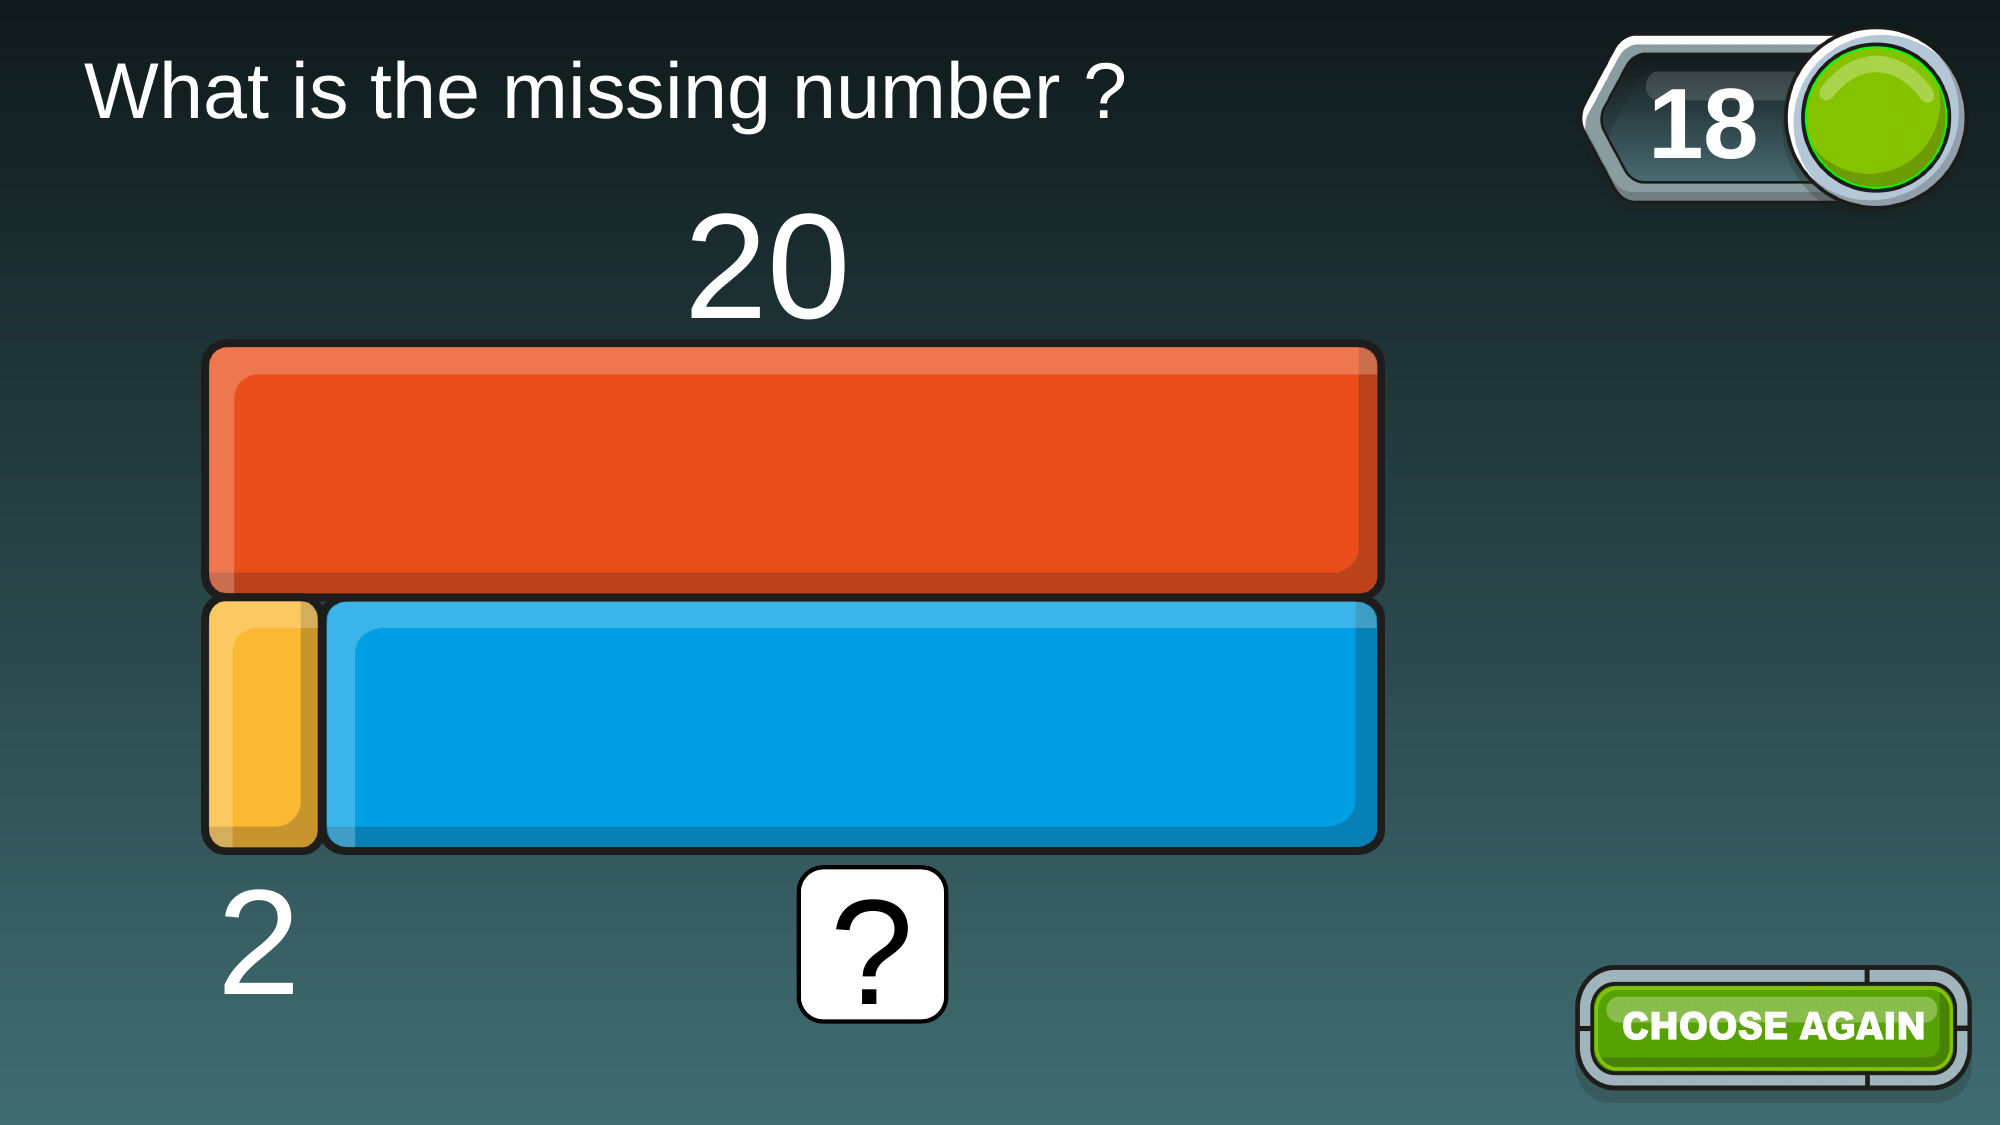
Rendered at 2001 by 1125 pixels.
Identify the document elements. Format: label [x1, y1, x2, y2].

picture [201, 339, 1385, 855]
picture [1575, 965, 1972, 1104]
text_box [798, 867, 947, 1022]
picture [1575, 25, 1971, 221]
text_box [69, 32, 1167, 152]
text_box [663, 161, 873, 339]
text_box [154, 837, 365, 1033]
